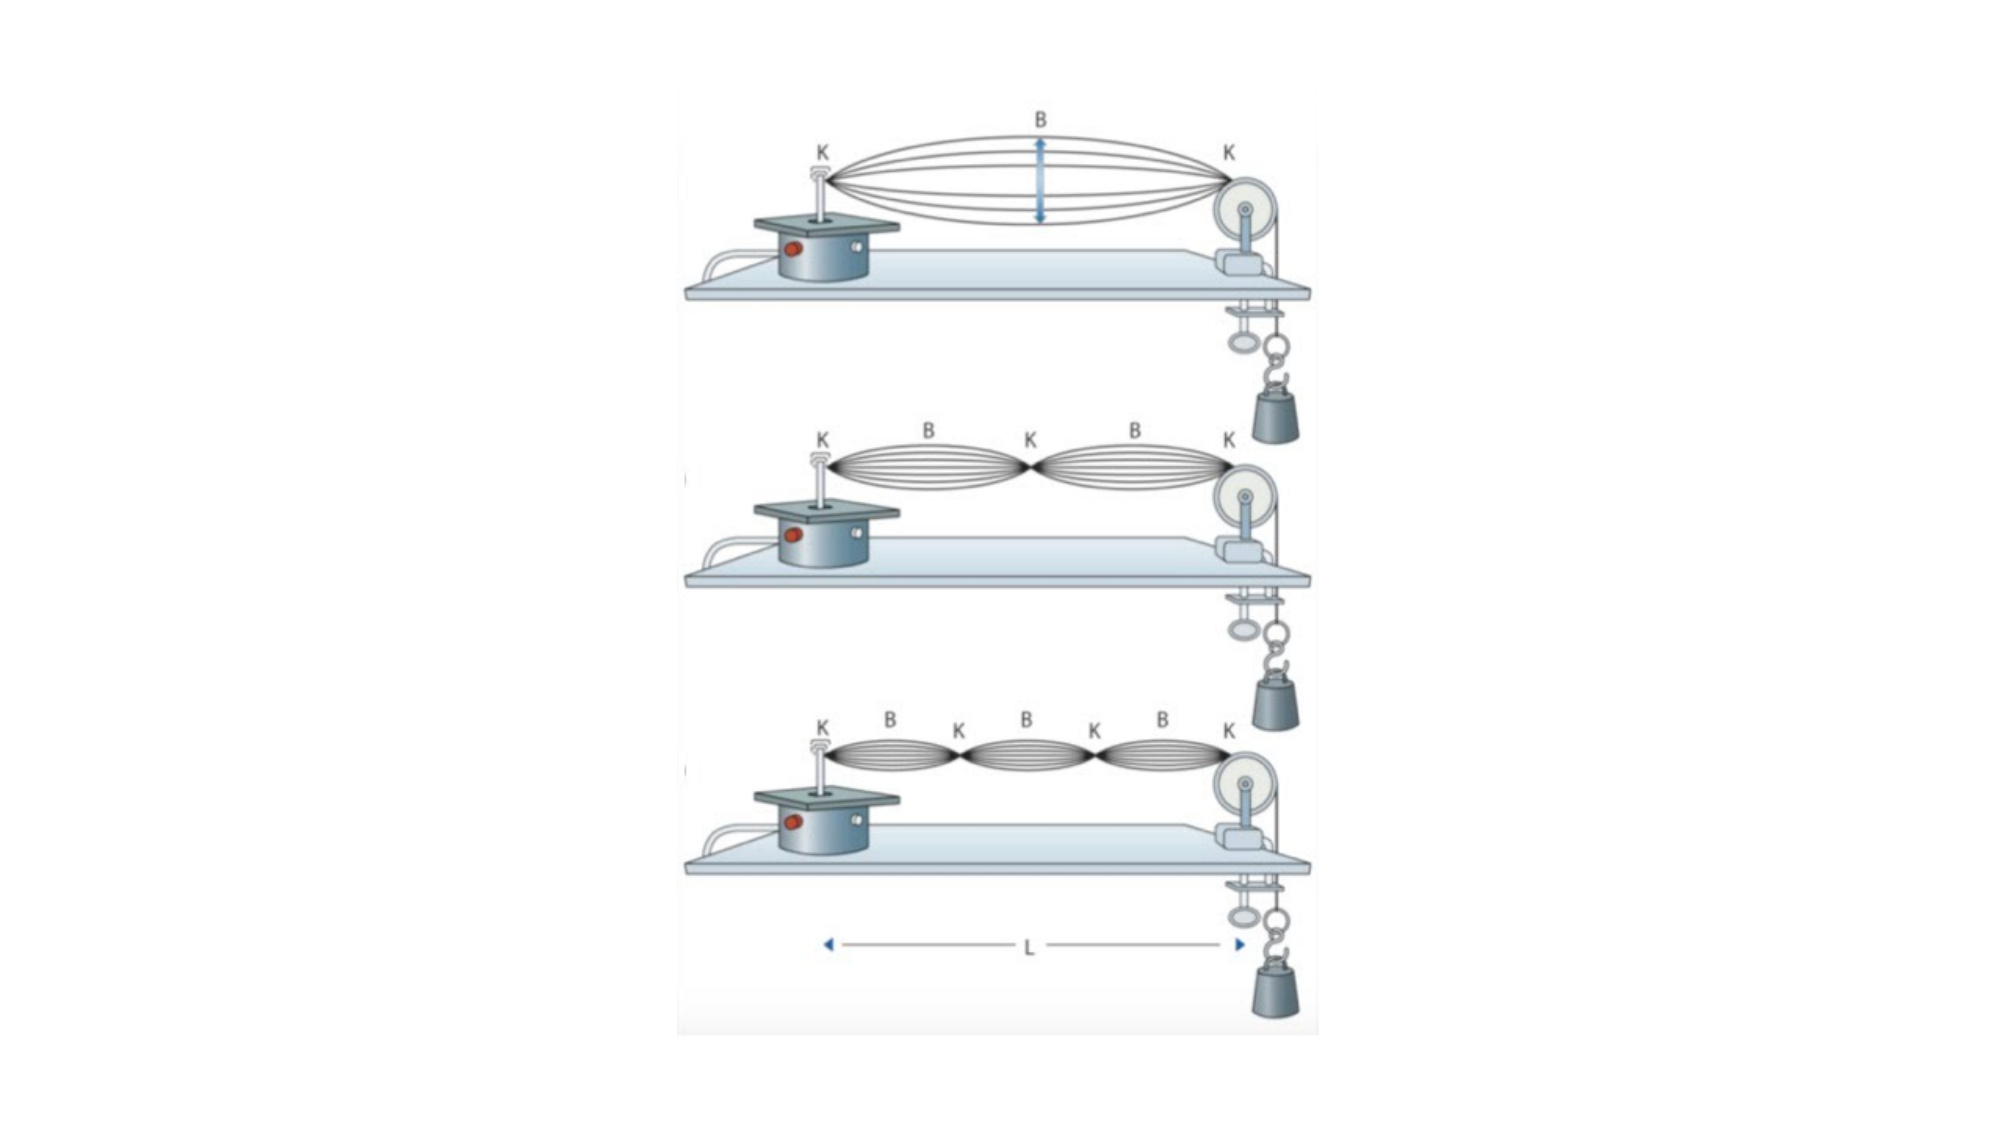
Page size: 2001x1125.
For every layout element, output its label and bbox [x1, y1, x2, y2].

picture [677, 88, 1319, 1037]
